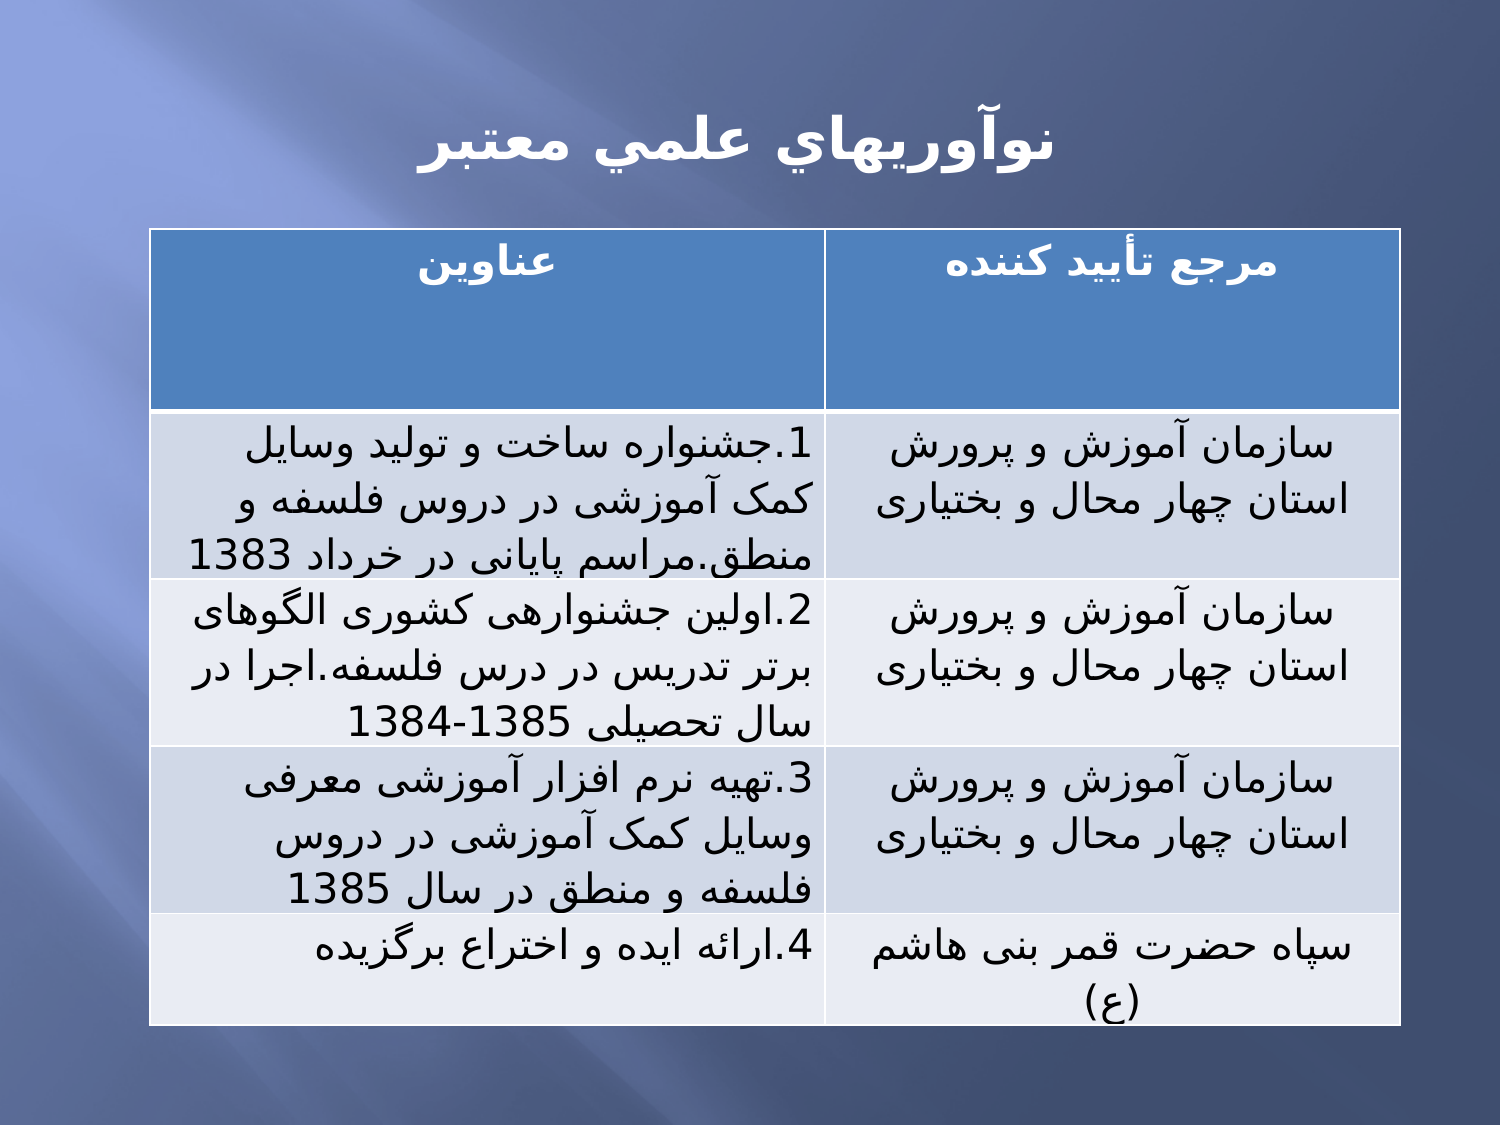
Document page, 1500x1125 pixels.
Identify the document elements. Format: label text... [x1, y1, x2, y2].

table_cell 1.جشنواره ساخت و تولید وسایل کمک آموزشی در دروس فلسفه و منطق.مراسم پایانی در خرداد 1383 [151, 414, 824, 578]
table_cell 3.تهیه نرم افزار آموزشی معرفی وسایل کمک آموزشی در دروس فلسفه و منطق در سال 1385 [151, 747, 824, 913]
table_cell سازمان آموزش و پرورش استان چهار محال و بختیاری [826, 414, 1399, 578]
table_cell سپاه حضرت قمر بنی هاشم (ع) [826, 914, 1399, 1024]
table_cell 4.ارائه ایده و اختراع برگزیده [151, 914, 824, 1024]
list نوآوري­هاي علمي معتبر [75, 93, 1425, 1038]
table_header عناوین [151, 230, 824, 409]
table_header مرجع تأیید کننده [826, 230, 1399, 409]
table_cell سازمان آموزش و پرورش استان چهار محال و بختیاری [826, 580, 1399, 745]
table_cell سازمان آموزش و پرورش استان چهار محال و بختیاری [826, 747, 1399, 913]
table_cell 2.اولین جشنواره­ی کشوری الگوهای برتر تدریس در درس فلسفه.اجرا در سال تحصیلی 1385-1384 [151, 580, 824, 745]
